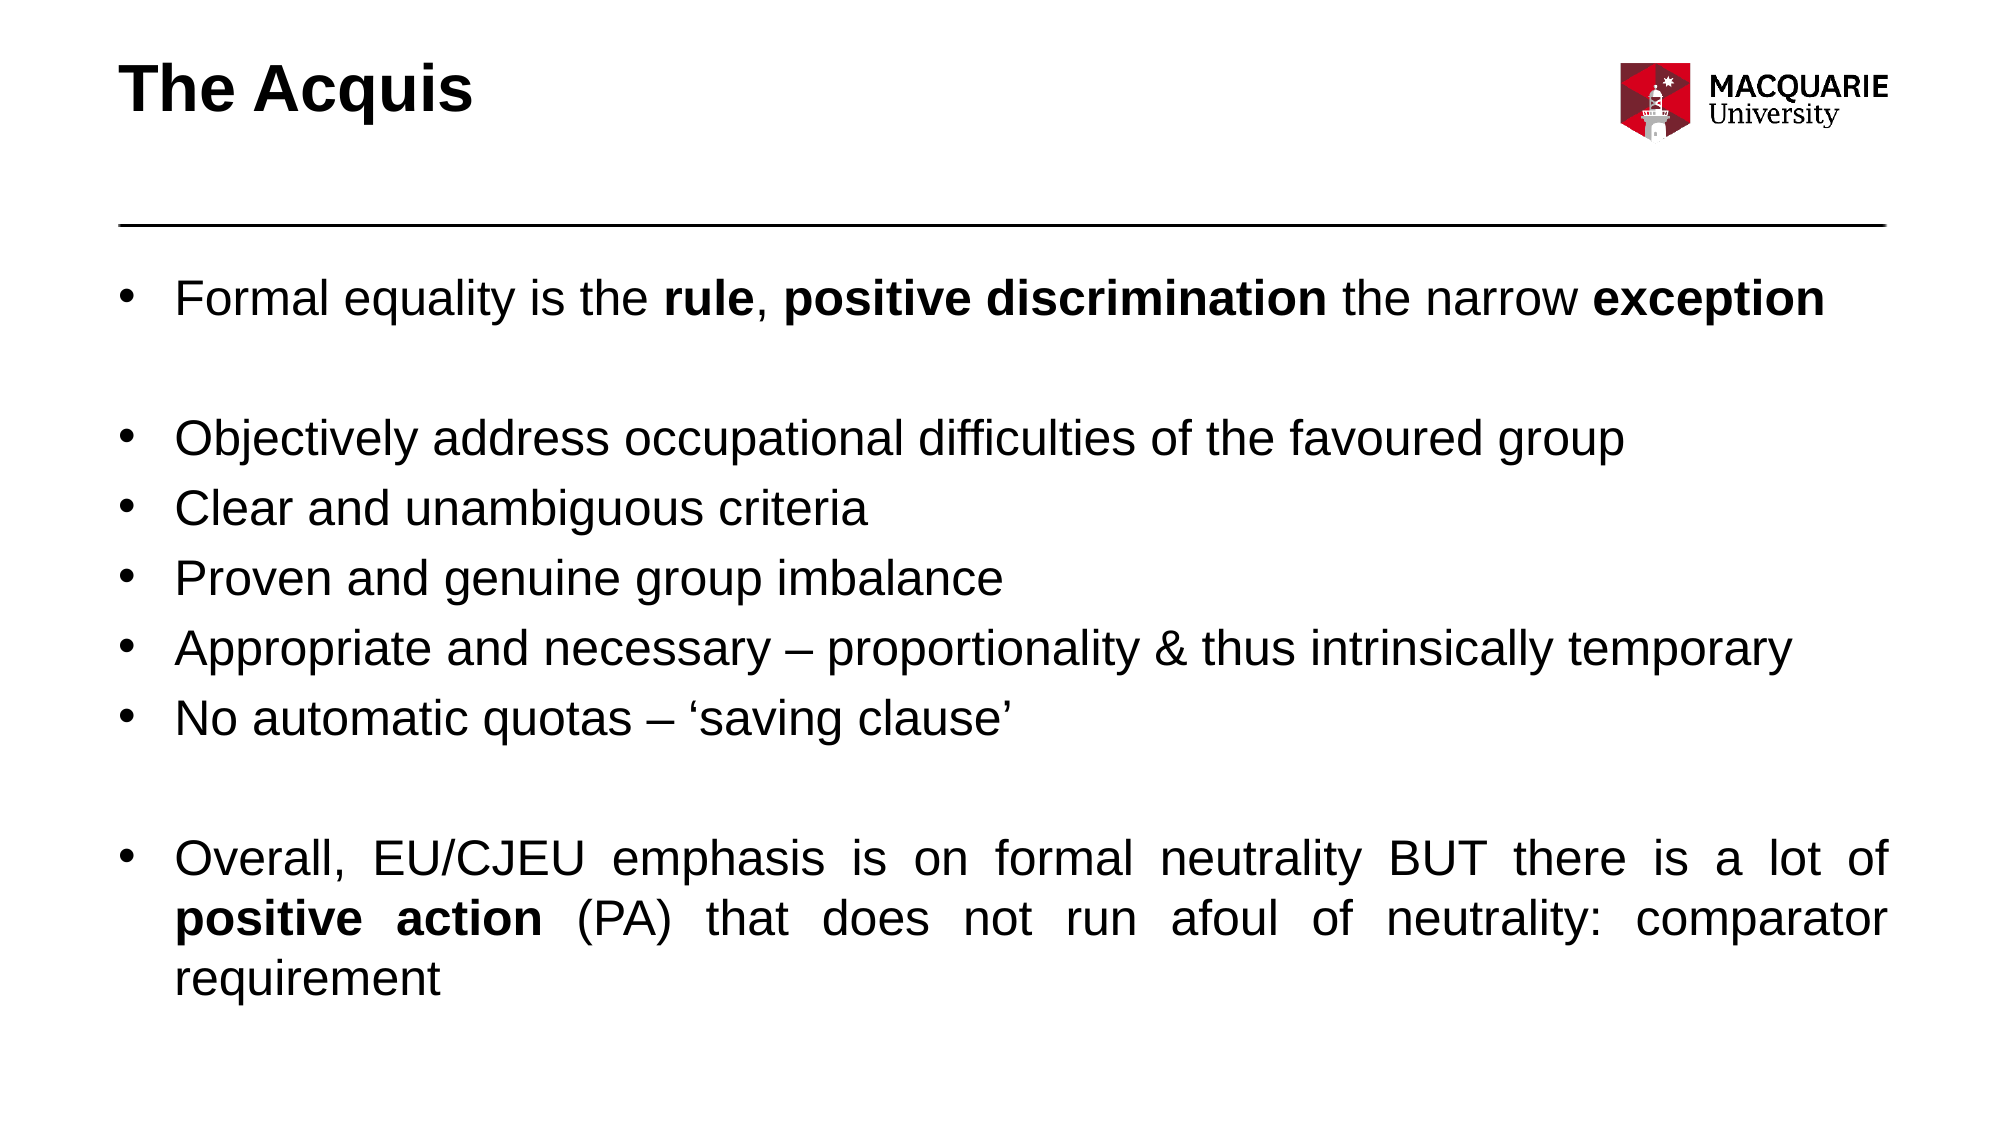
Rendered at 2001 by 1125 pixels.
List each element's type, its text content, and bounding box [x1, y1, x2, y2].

title The Acquis [118, 45, 1506, 152]
list Formal equality is the rule, positive discrimination the narrow exception Objectively address occupational difficulties of the favoured group Clear and unambiguous criteria Proven and genuine group imbalance Appropriate and necessary – proportionality & thus intrinsically temporary No automatic quotas – ‘saving clause’ Overall, EU/CJEU emphasis is on formal neutrality BUT there is a lot of positive action (PA) that does not run afoul of neutrality: comparator requirement [118, 265, 1890, 1009]
picture [1586, 35, 1922, 161]
